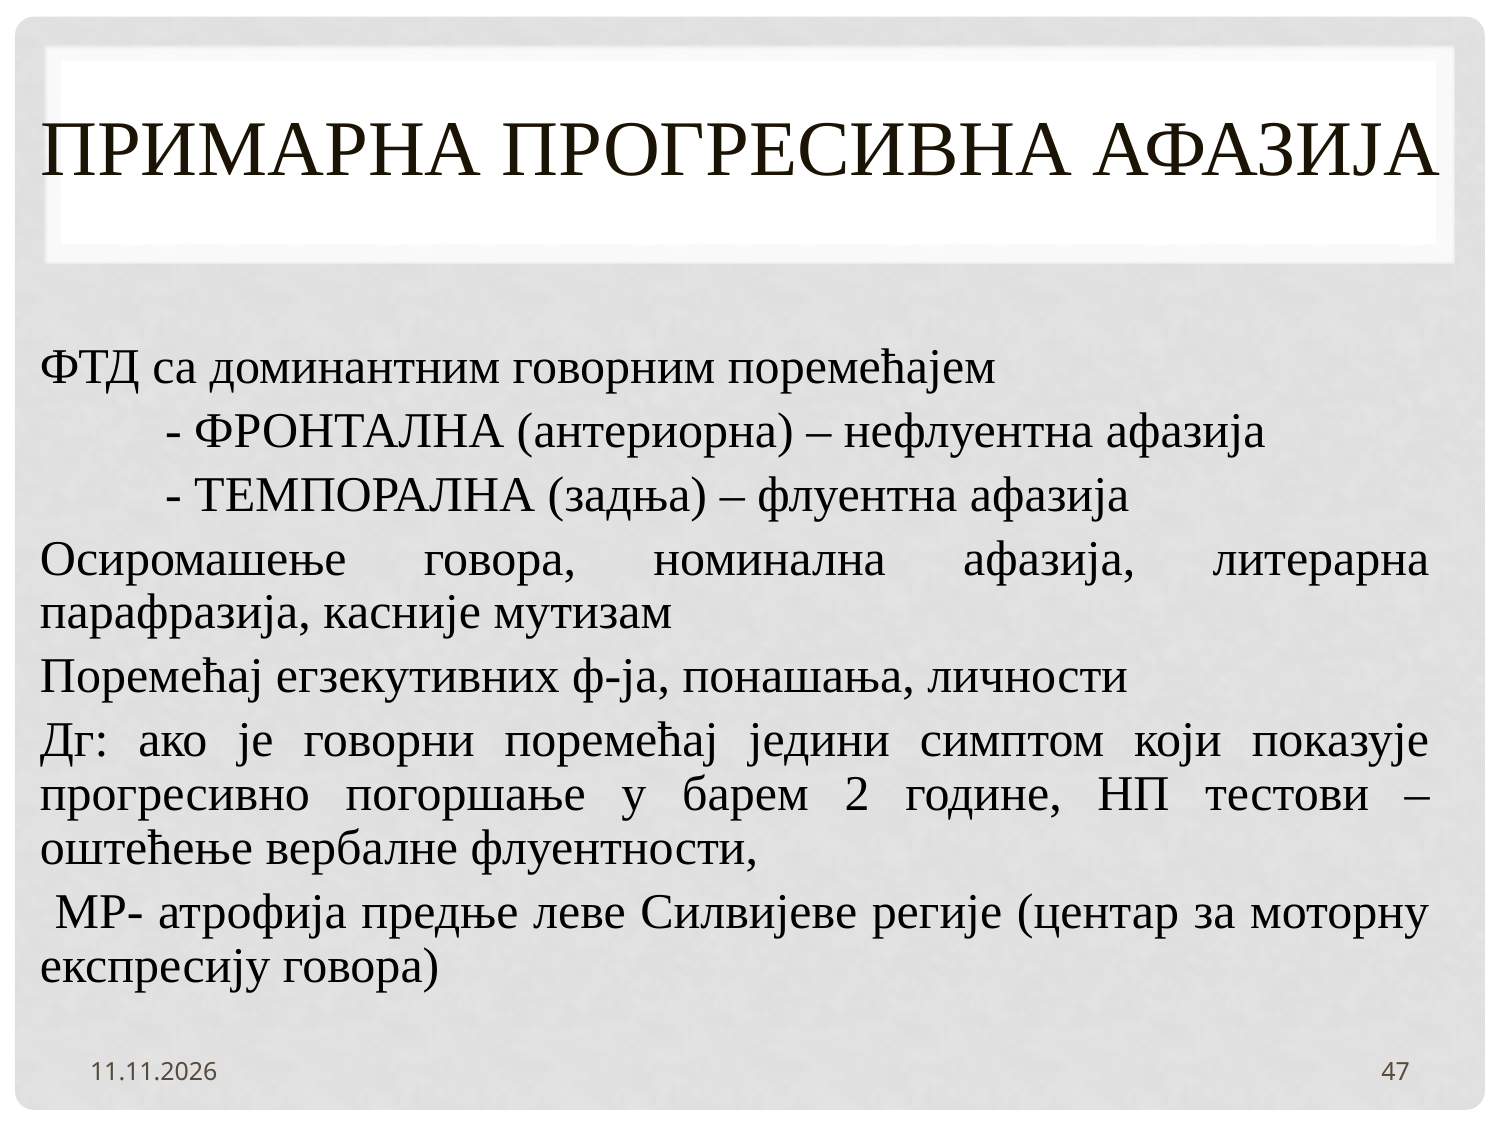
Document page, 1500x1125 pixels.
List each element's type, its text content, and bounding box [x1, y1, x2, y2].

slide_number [75, 1042, 425, 1103]
title ПРИМАРНА ПРОГРЕСИВНА АФАЗИЈА [24, 50, 1456, 238]
text_box ФТД са доминантним говорним поремећајем - ФРОНТАЛНА (антериорна) – нефлуентна афазија - ТЕМПОРАЛНА (задња) – флуентна афазија Осиромашење говора, номинална афазија, литерарна парафразија, касније мутизам Поремећај егзекутивних ф-ја, понашања, личности Дг: ако је говорни поремећај једини симптом који показује прогресивно погоршање у барем 2 године, НП тестови – оштећење вербалне флуентности, МР- атрофија предње леве Силвијеве регије (центар за моторну експресију говора) [24, 262, 1445, 1104]
slide_number 47 [1074, 1042, 1425, 1103]
